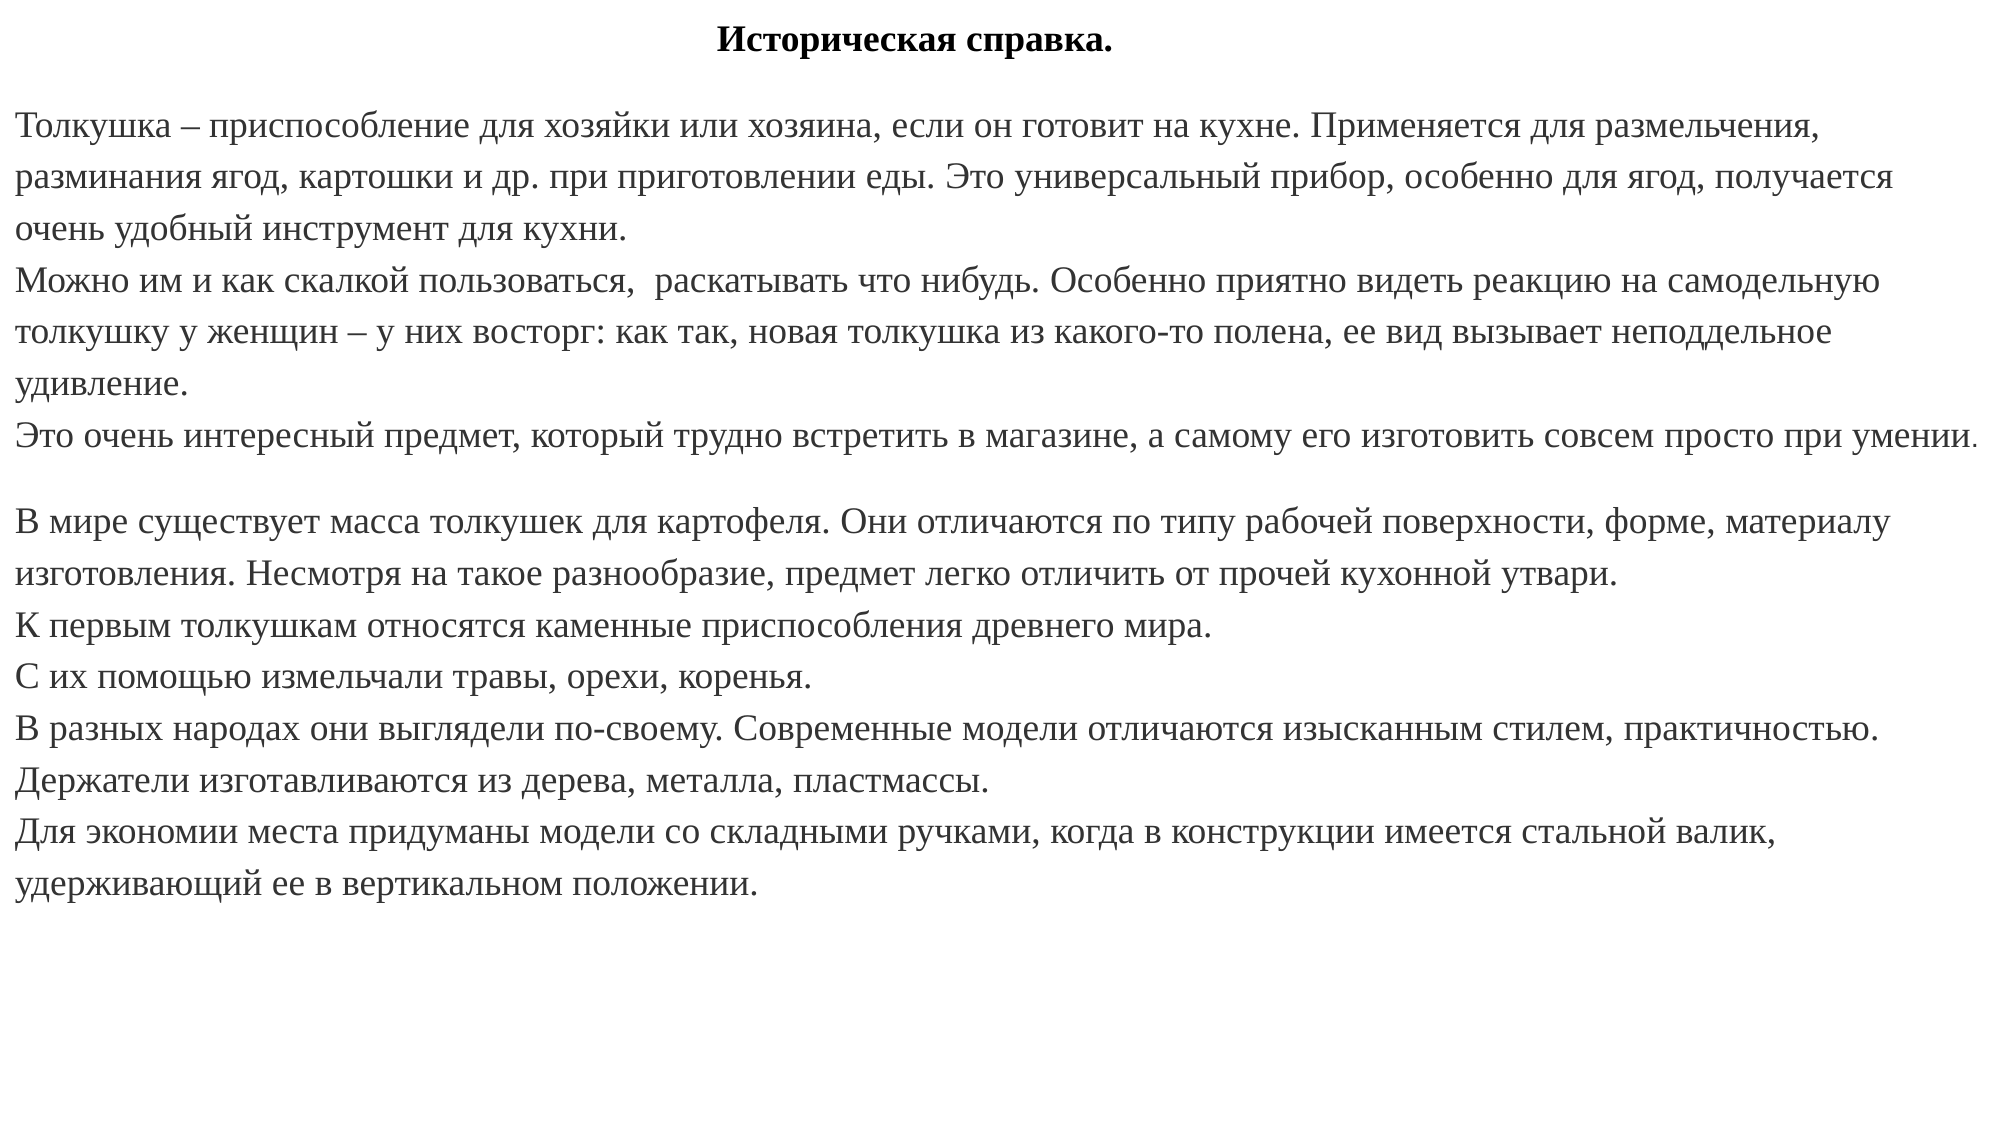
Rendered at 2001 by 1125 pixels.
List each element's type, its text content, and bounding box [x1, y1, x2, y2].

text_box Толкушка – приспособление для хозяйки или хозяина, если он готовит на кухне. Применяется для размельчения, разминания ягод, картошки и др. при приготовлении еды. Это универсальный прибор, особенно для ягод, получается очень удобный инструмент для кухни. Можно им и как скалкой пользоваться, раскатывать что нибудь. Особенно приятно видеть реакцию на самодельную толкушку у женщин – у них восторг: как так, новая толкушка из какого-то полена, ее вид вызывает неподдельное удивление. Это очень интересный предмет, который трудно встретить в магазине, а самому его изготовить совсем просто при умении. В мире существует масса толкушек для картофеля. Они отличаются по типу рабочей поверхности, форме, материалу изготовления. Несмотря на такое разнообразие, предмет легко отличить от прочей кухонной утвари. К первым толкушкам относятся каменные приспособления древнего мира. С их помощью измельчали травы, орехи, коренья. В разных народах они выглядели по-своему. Современные модели отличаются изысканным стилем, практичностью. Держатели изготавливаются из дерева, металла, пластмассы. Для экономии места придуманы модели со складными ручками, когда в конструкции имеется стальной валик, удерживающий ее в вертикальном положении. [0, 33, 2000, 963]
text_box Историческая справка. [701, 0, 1129, 67]
